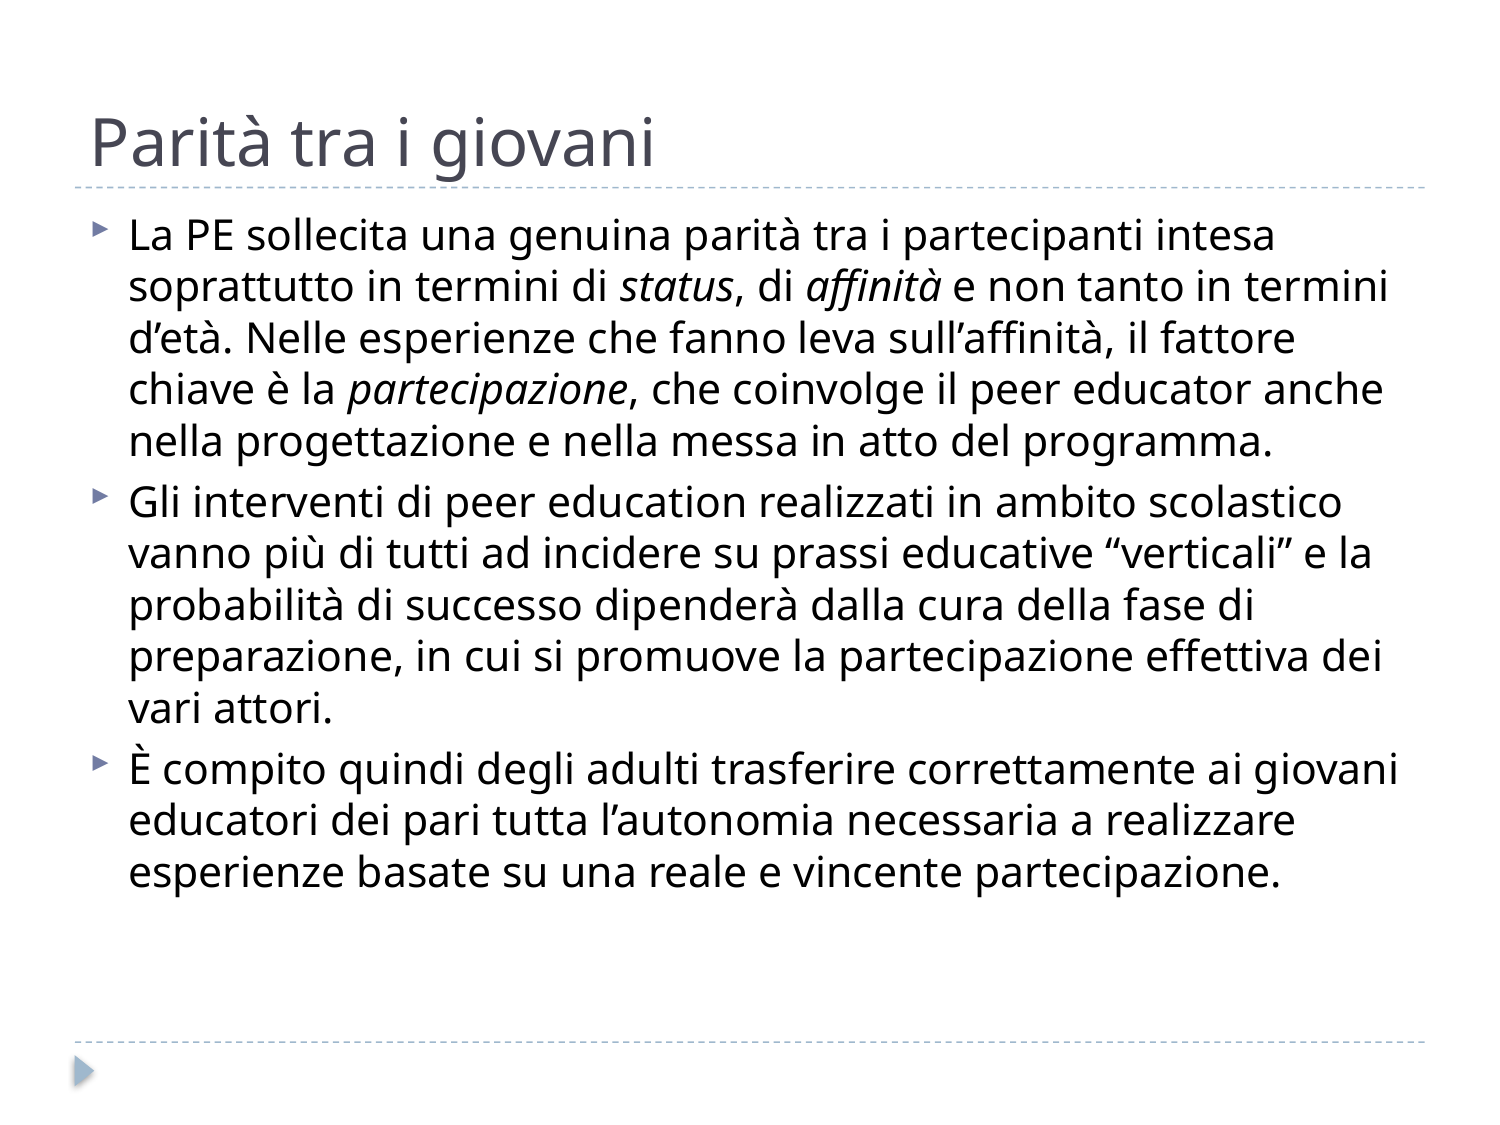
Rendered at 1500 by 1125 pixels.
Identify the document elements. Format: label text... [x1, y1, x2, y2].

list La PE sollecita una genuina parità tra i partecipanti intesa soprattutto in termini di status, di affinità e non tanto in termini d’età. Nelle esperienze che fanno leva sull’affinità, il fattore chiave è la partecipazione, che coinvolge il peer educator anche nella progettazione e nella messa in atto del programma. Gli interventi di peer education realizzati in ambito scolastico vanno più di tutti ad incidere su prassi educative “verticali” e la probabilità di successo dipenderà dalla cura della fase di preparazione, in cui si promuove la partecipazione effettiva dei vari attori. È compito quindi degli adulti trasferire correttamente ai giovani educatori dei pari tutta l’autonomia necessaria a realizzare esperienze basate su una reale e vincente partecipazione. [75, 200, 1425, 1010]
title Parità tra i giovani [75, 24, 1425, 188]
